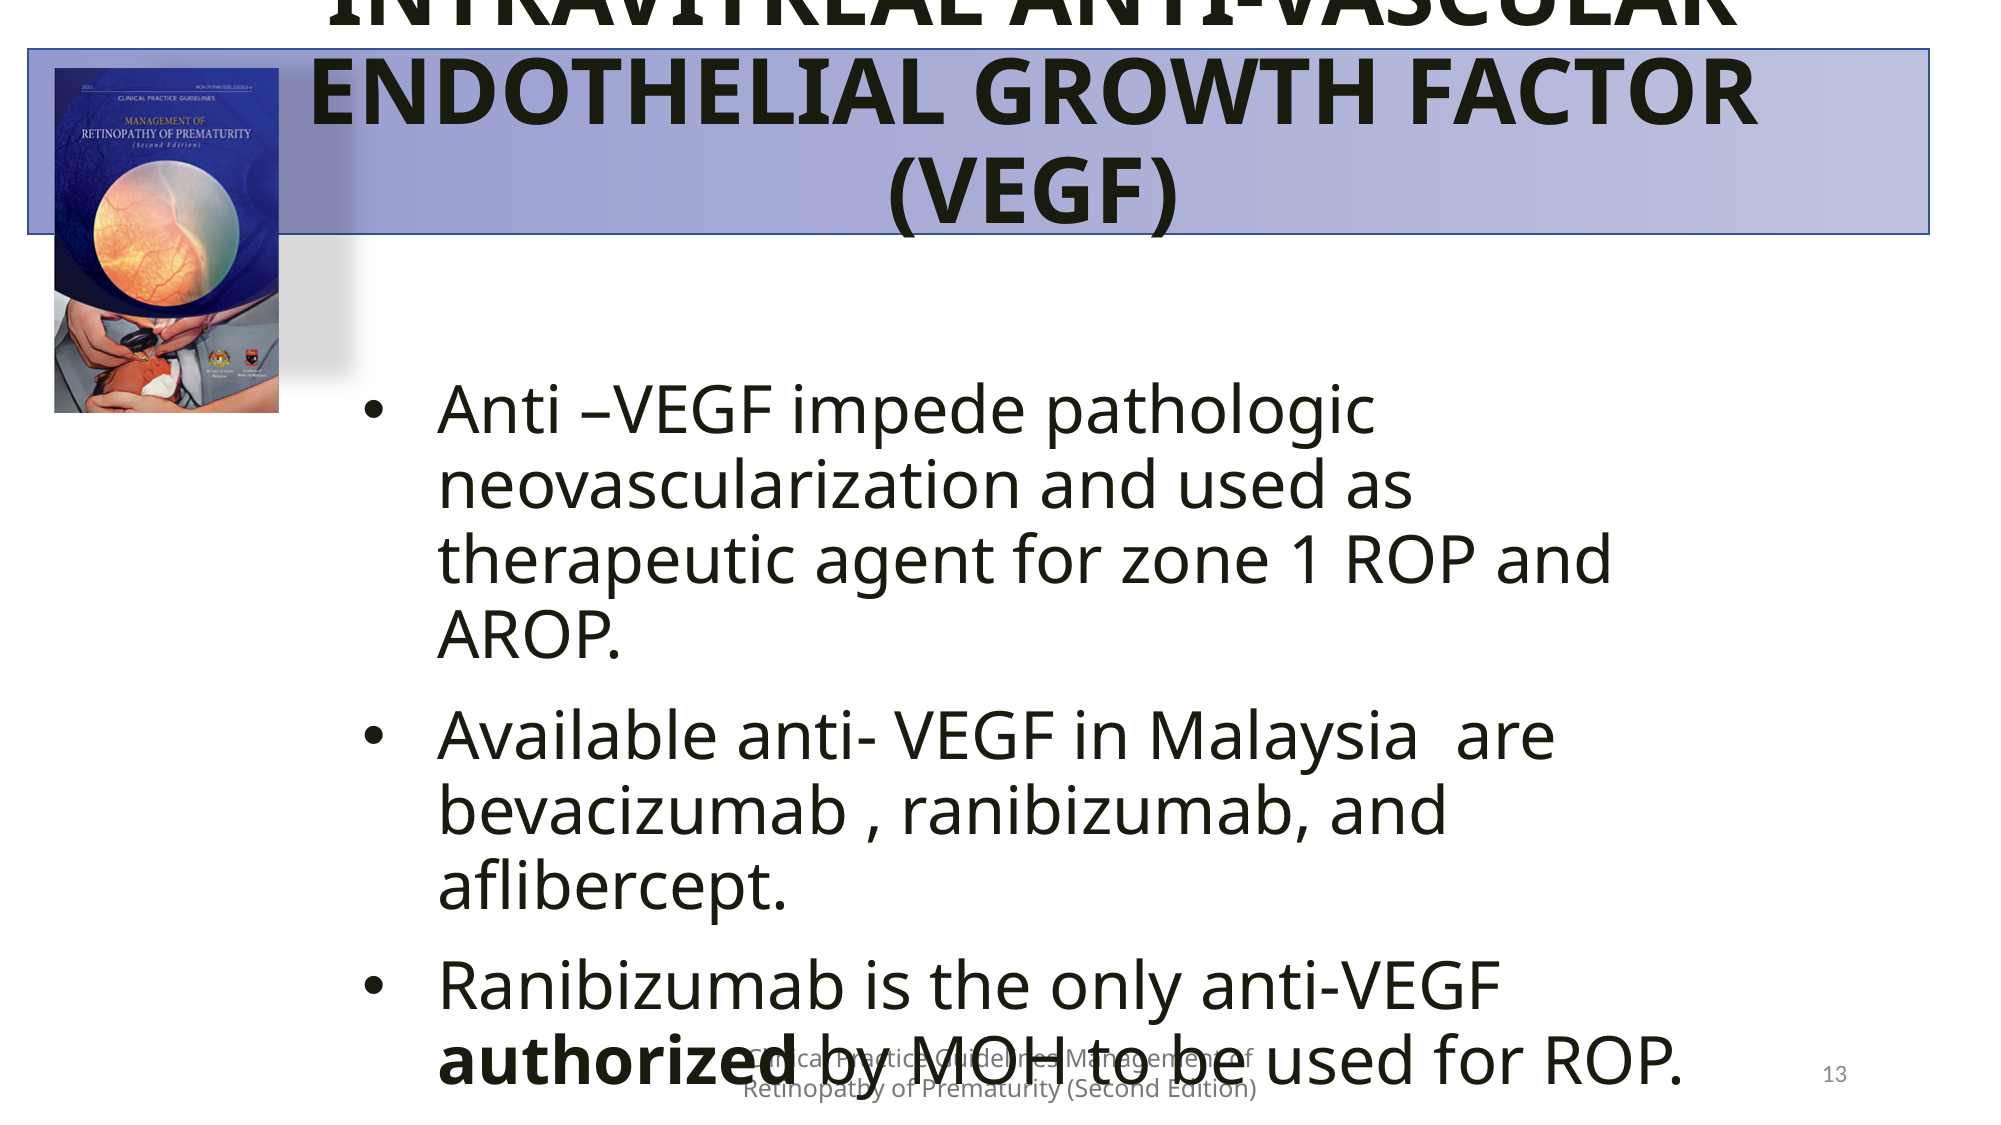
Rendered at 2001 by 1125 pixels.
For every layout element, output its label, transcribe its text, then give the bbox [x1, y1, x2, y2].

text_box Anti –VEGF impede pathologic neovascularization and used as therapeutic agent for zone 1 ROP and AROP. Available anti- VEGF in Malaysia are bevacizumab , ranibizumab, and aflibercept. Ranibizumab is the only anti-VEGF authorized by MOH to be used for ROP. [347, 366, 1746, 1107]
text_box [27, 48, 54, 235]
picture [54, 37, 386, 413]
slide_number 13 [1412, 1042, 1863, 1103]
title INTRAVITREAL ANTI-VASCULAR ENDOTHELIAL GROWTH FACTOR (VEGF) [386, 107, 1784, 251]
text_box [386, 48, 1930, 235]
